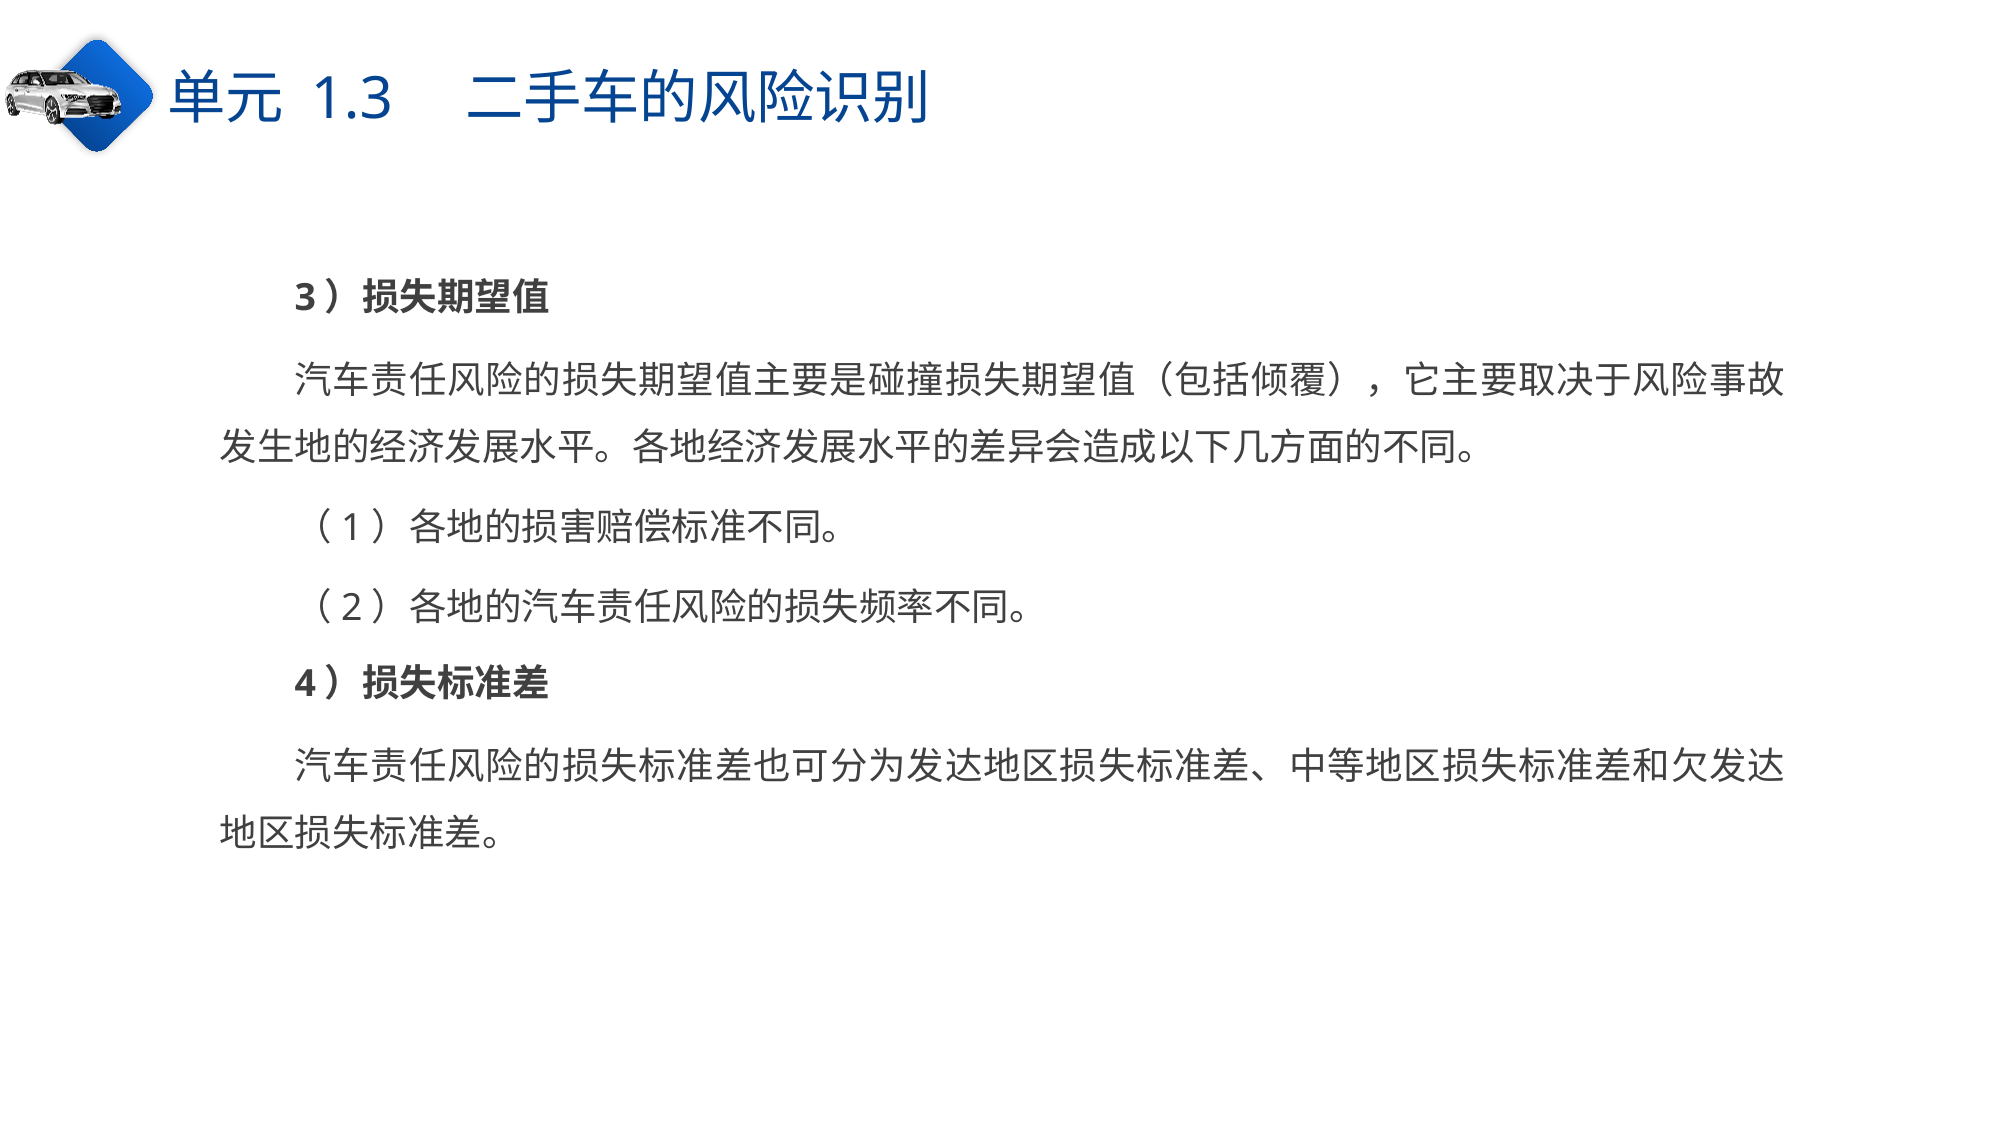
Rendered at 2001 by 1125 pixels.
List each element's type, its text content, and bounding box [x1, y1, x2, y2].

picture [0, 31, 125, 157]
text_box 3）损失期望值 [204, 243, 1000, 326]
text_box 汽车责任风险的损失期望值主要是碰撞损失期望值（包括倾覆），它主要取决于风险事故发生地的经济发展水平。各地经济发展水平的差异会造成以下几方面的不同。 （1）各地的损害赔偿标准不同。 （2）各地的汽车责任风险的损失频率不同。 [204, 325, 1800, 636]
text_box 汽车责任风险的损失标准差也可分为发达地区损失标准差、中等地区损失标准差和欠发达地区损失标准差。 [204, 711, 1800, 862]
text_box 单元 1.3 二手车的风险识别 [152, 52, 946, 138]
text_box 4）损失标准差 [204, 629, 1000, 712]
